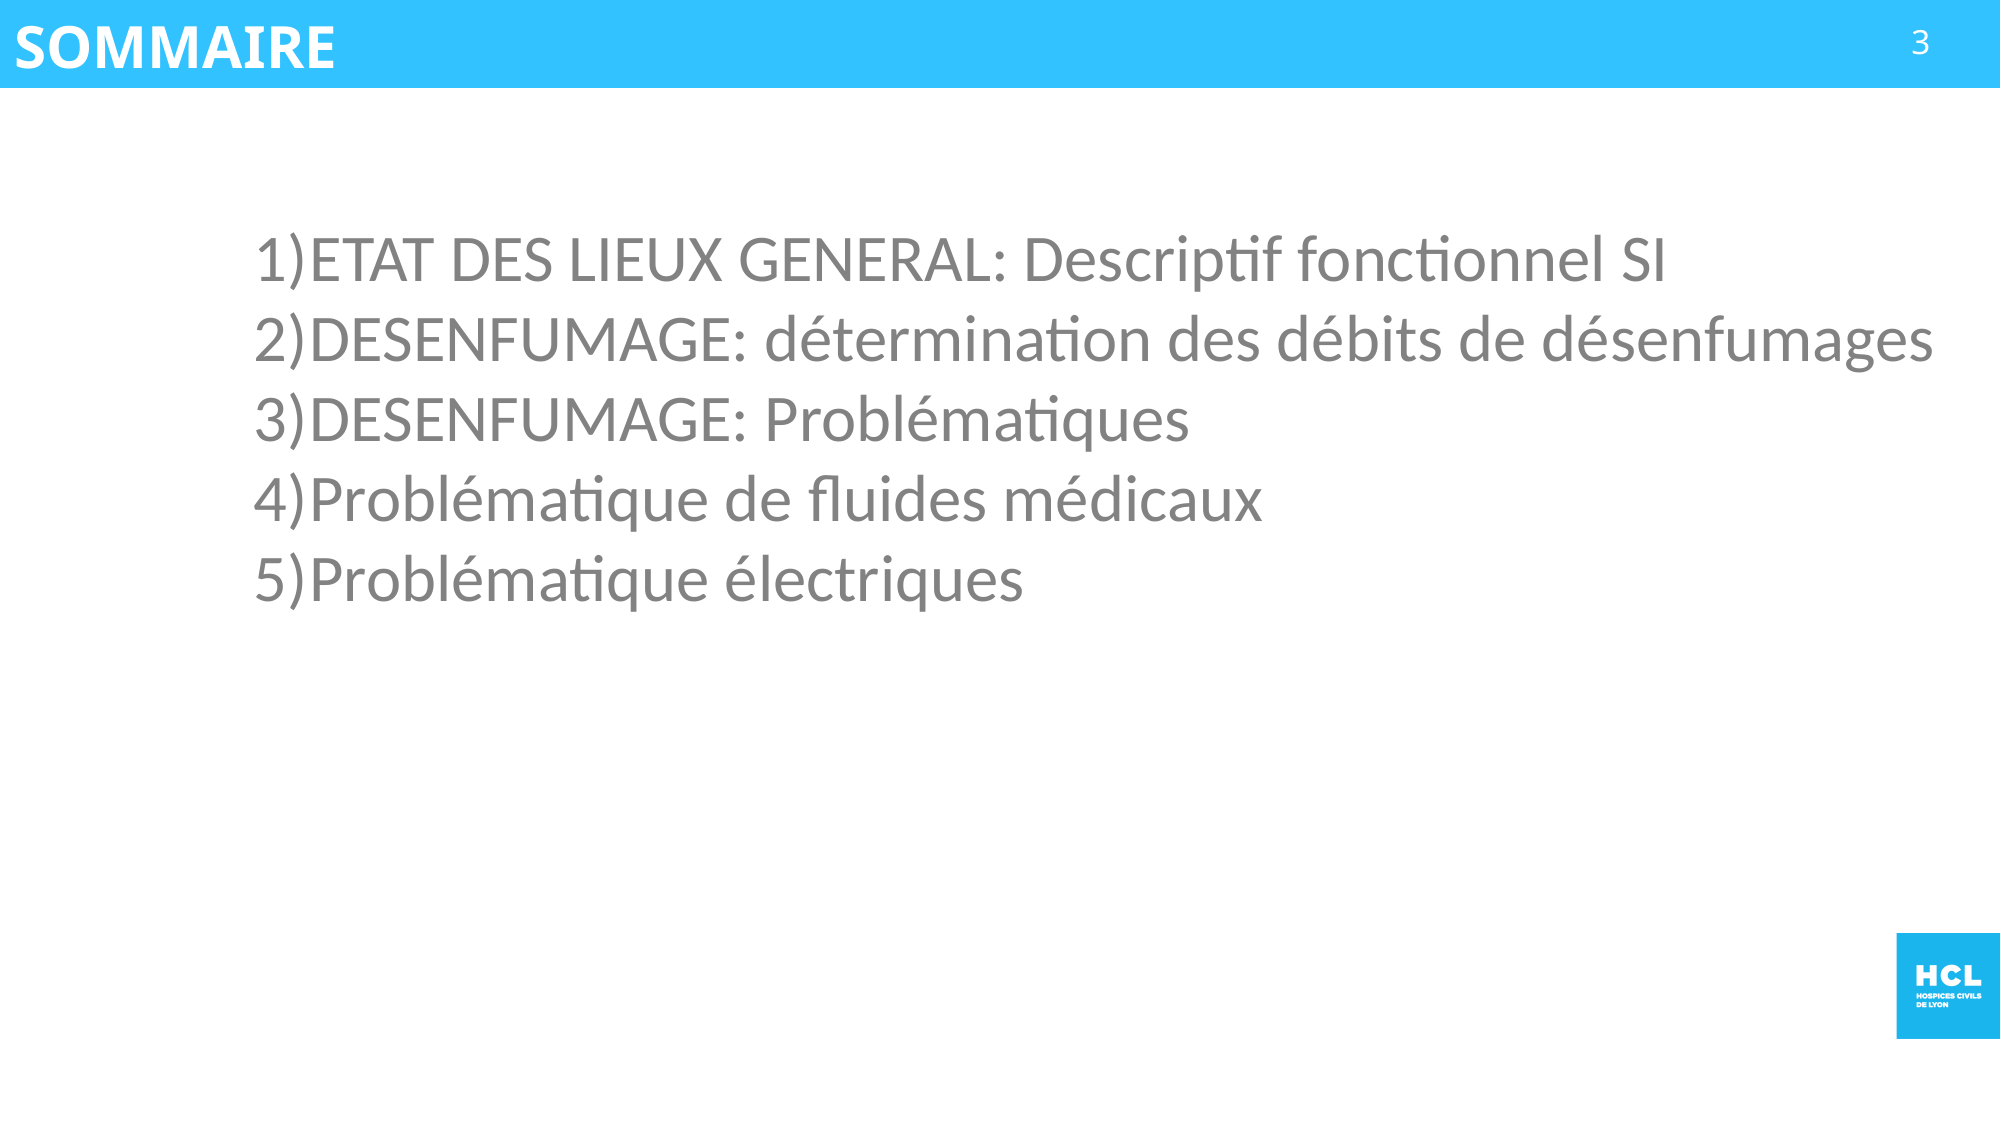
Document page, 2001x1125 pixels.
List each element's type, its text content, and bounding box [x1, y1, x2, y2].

text_box ETAT DES LIEUX GENERAL: Descriptif fonctionnel SI DESENFUMAGE: détermination des débits de désenfumages DESENFUMAGE: Problématiques Problématique de fluides médicaux Problématique électriques [238, 207, 1951, 712]
slide_number 3 [1896, 0, 1998, 88]
list SOMMAIRE [0, 0, 1896, 88]
picture [1896, 933, 2001, 1039]
